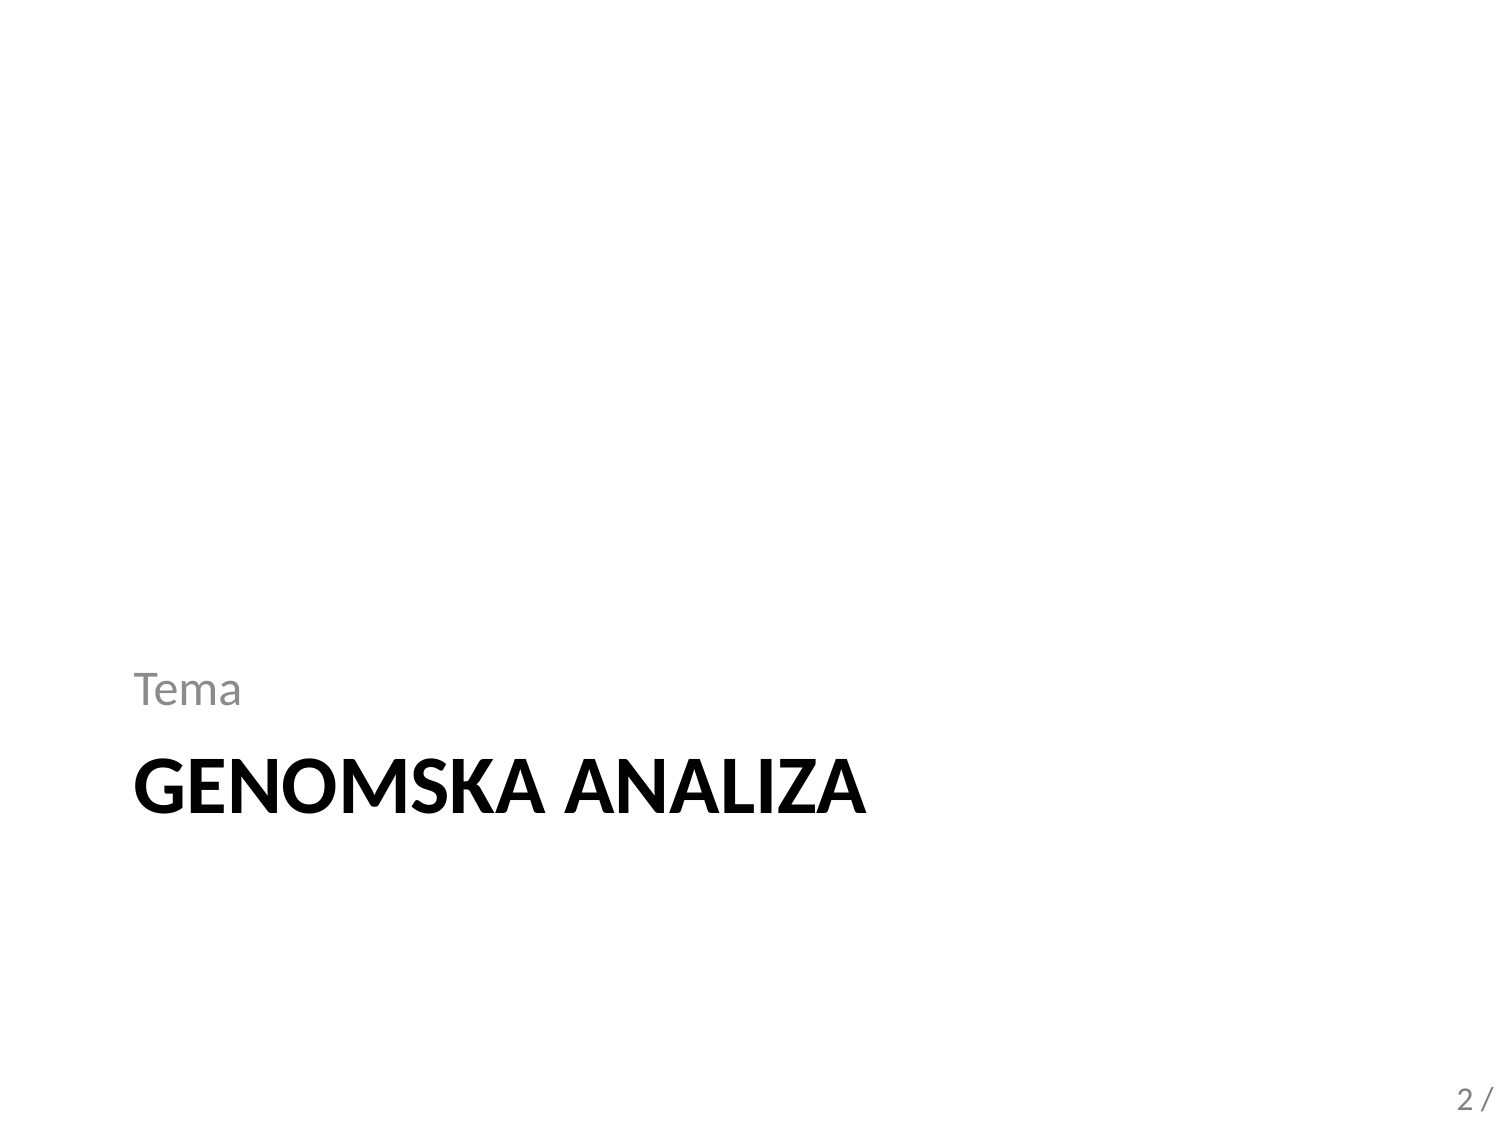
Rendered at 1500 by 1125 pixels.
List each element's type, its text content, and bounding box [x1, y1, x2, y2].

title genomska analiza [118, 723, 1394, 947]
list Tema [118, 476, 1394, 723]
